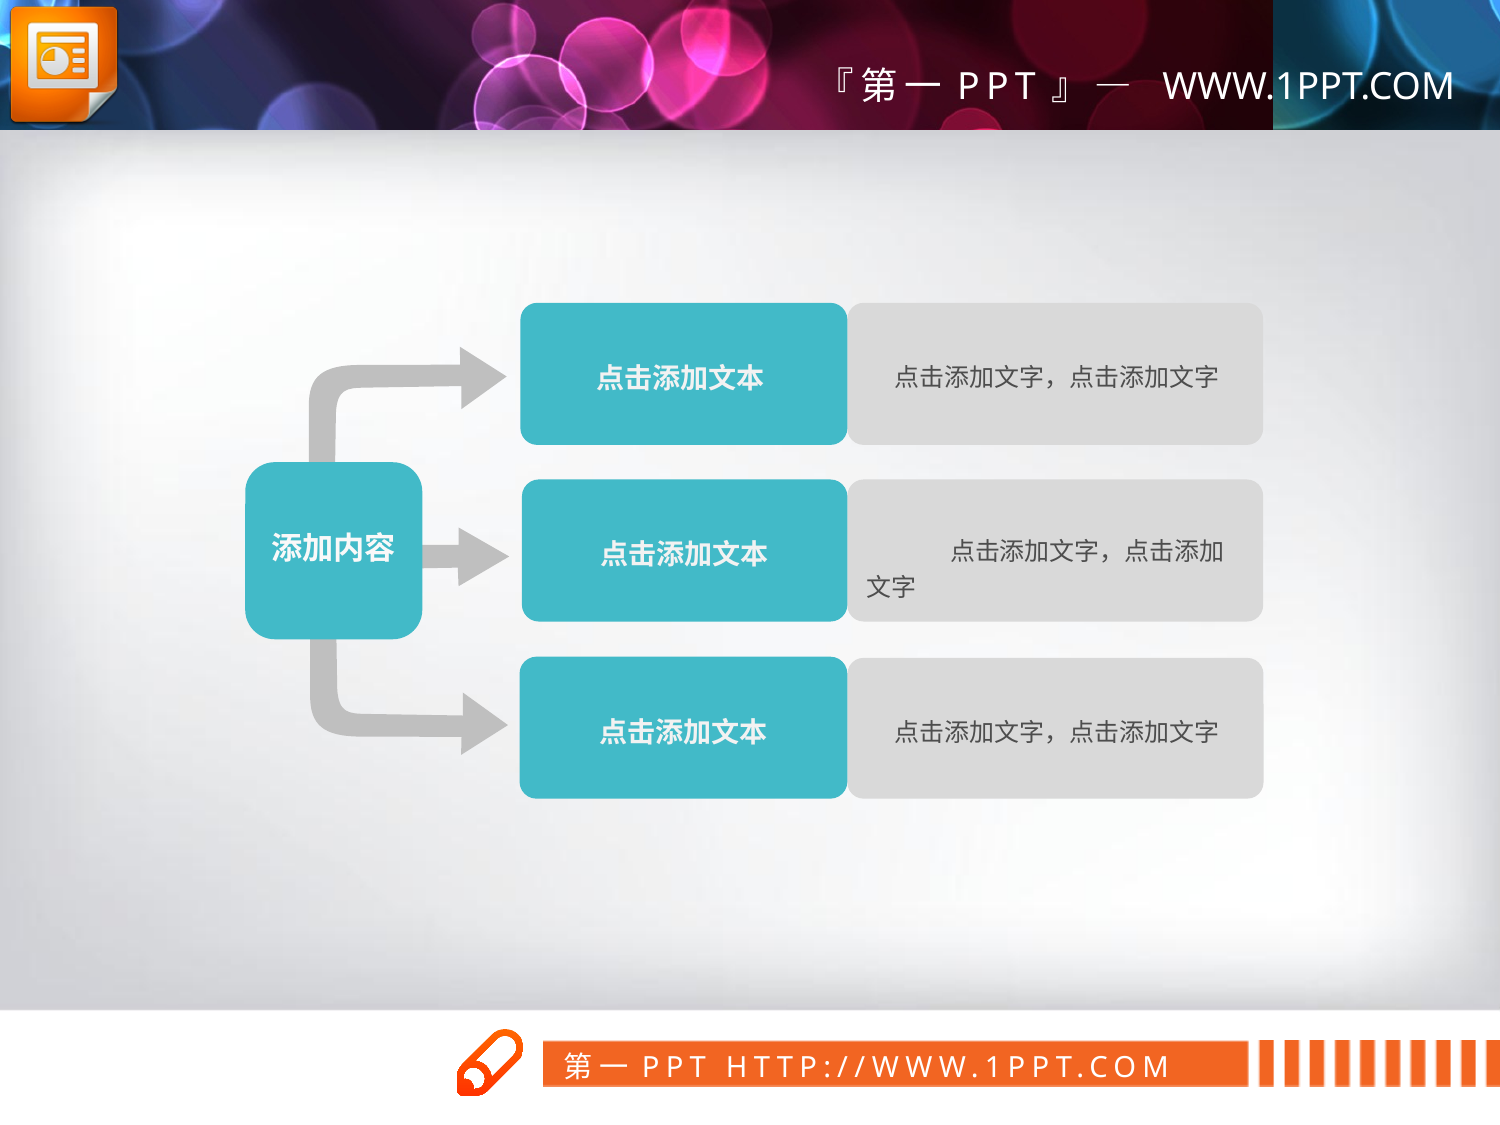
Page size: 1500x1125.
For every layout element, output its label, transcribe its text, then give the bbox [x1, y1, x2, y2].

text_box 添加内容 [245, 462, 423, 640]
text_box 点击添加文本 [520, 302, 848, 445]
text_box 点击添加文字，点击添加文字 [847, 479, 1264, 622]
picture [543, 1040, 1500, 1087]
text_box 点击添加文字，点击添加文字 [847, 657, 1264, 799]
text_box [310, 640, 508, 755]
text_box 点击添加文本 [521, 479, 848, 622]
picture [0, 0, 1500, 1012]
text_box [423, 527, 510, 587]
text_box [308, 346, 507, 462]
text_box 点击添加文字，点击添加文字 [847, 302, 1264, 445]
text_box 点击添加文本 [519, 656, 848, 799]
